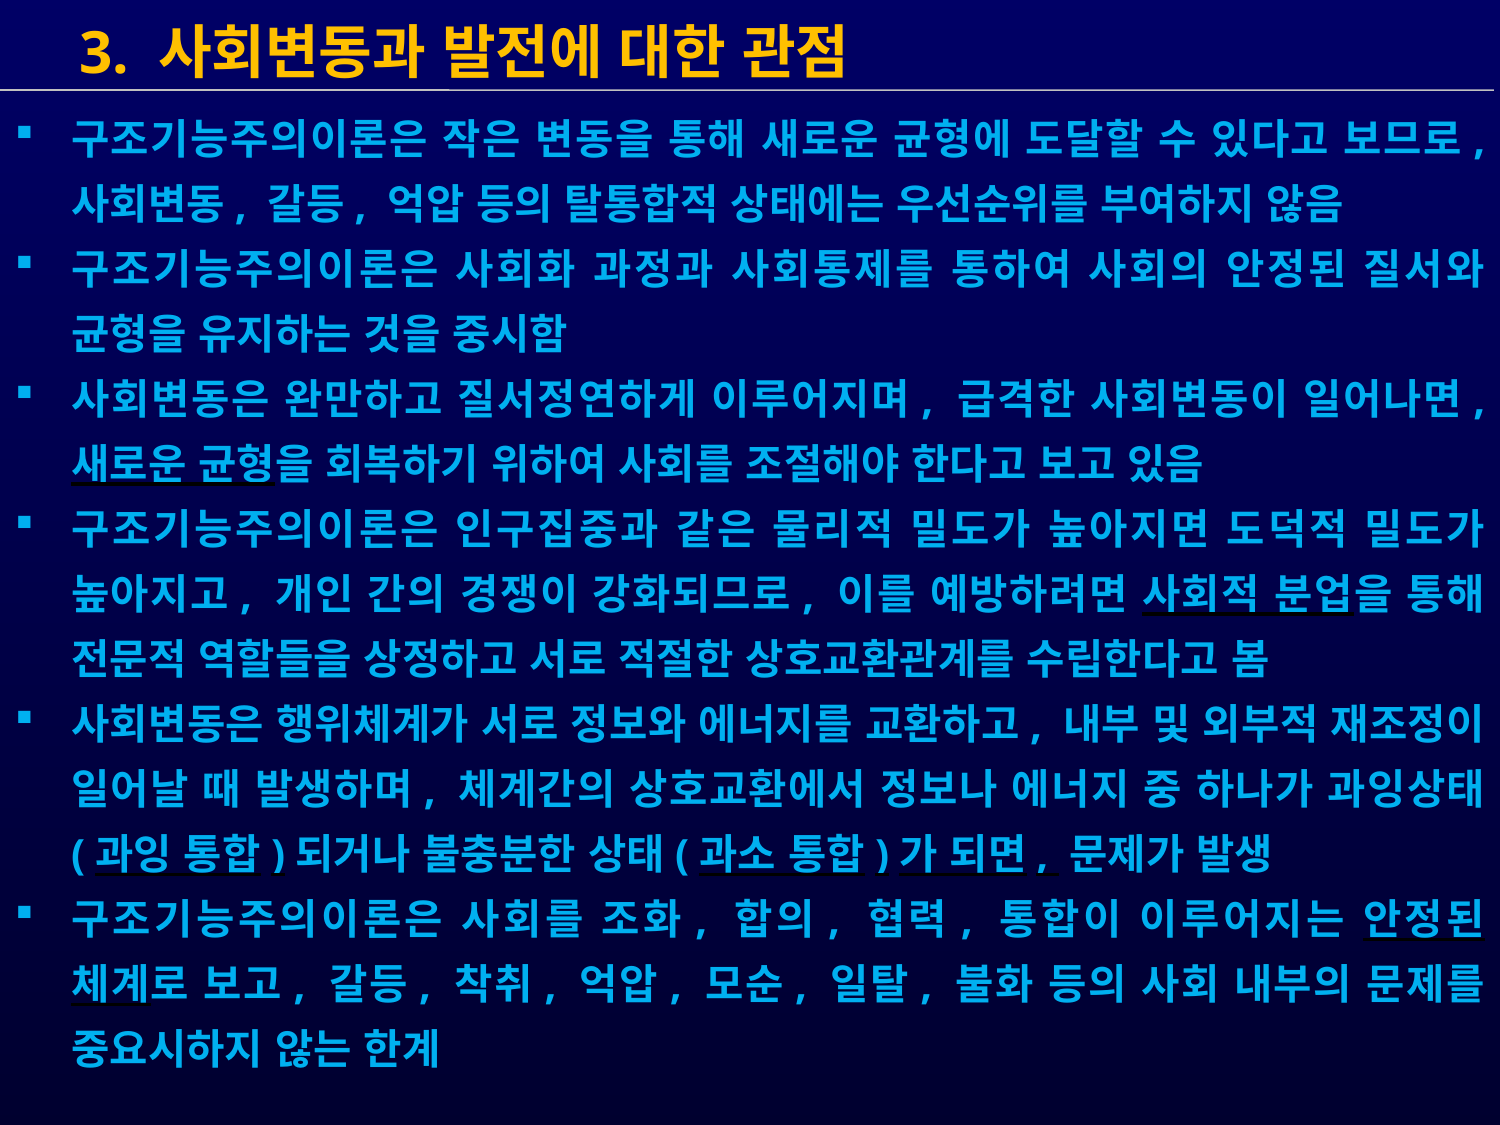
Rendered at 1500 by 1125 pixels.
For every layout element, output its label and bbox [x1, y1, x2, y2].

text_box [0, 7, 1500, 1081]
